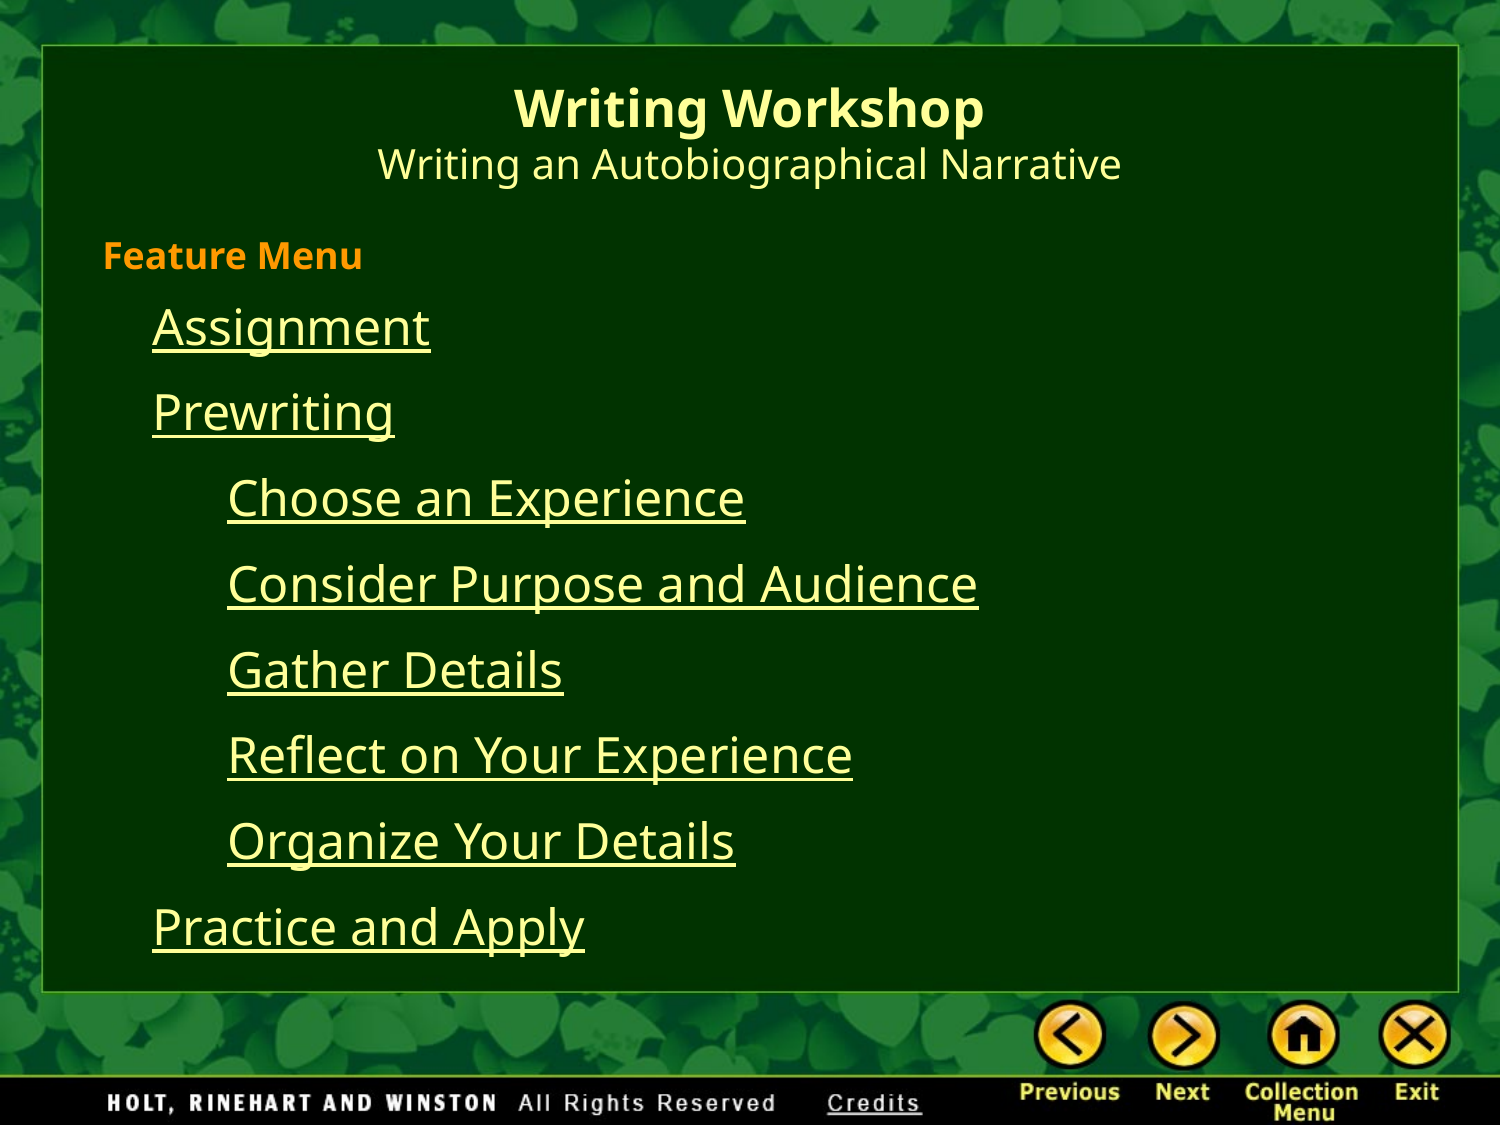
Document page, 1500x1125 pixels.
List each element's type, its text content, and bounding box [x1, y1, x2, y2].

title Writing Workshop Writing an Autobiographical Narrative [87, 87, 1413, 176]
text_box Feature Menu [87, 224, 452, 285]
text_box Assignment Prewriting Choose an Experience Consider Purpose and Audience Gather Details Reflect on Your Experience Organize Your Details Practice and Apply [137, 287, 1413, 971]
text_box [1235, 979, 1366, 1125]
picture [0, 0, 1500, 1125]
text_box [1002, 974, 1134, 1125]
